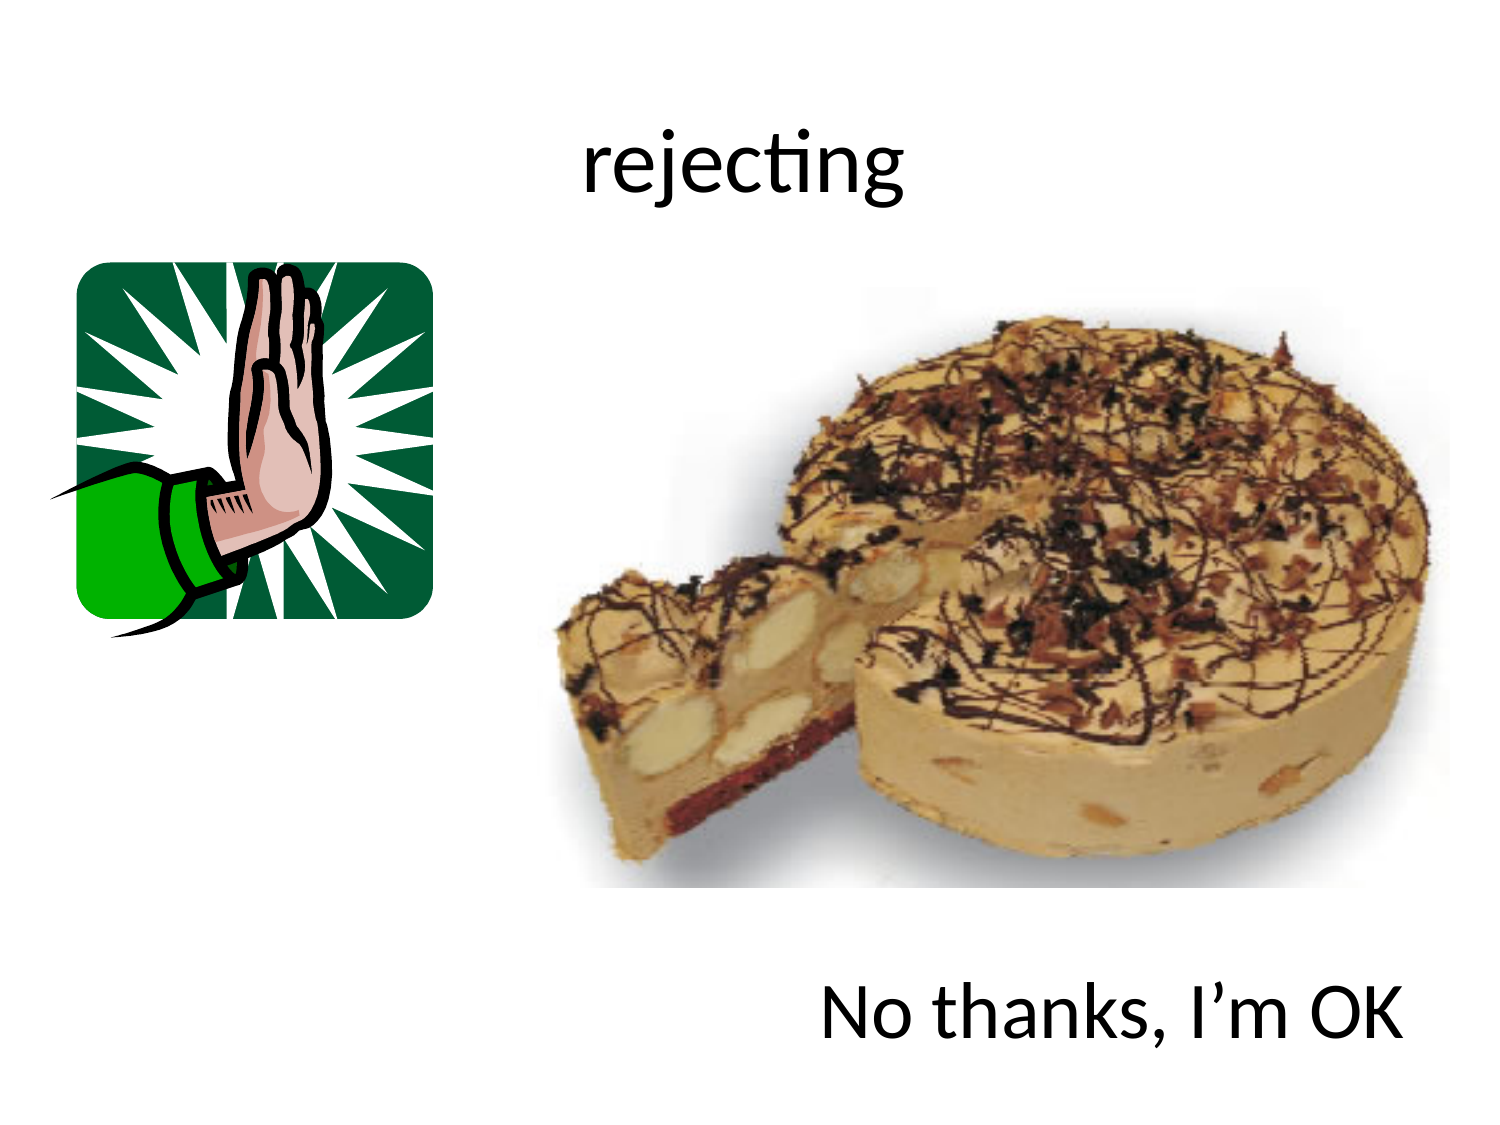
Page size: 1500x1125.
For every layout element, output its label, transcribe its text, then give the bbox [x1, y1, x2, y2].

text_box No thanks, I’m OK [774, 912, 1450, 1100]
picture [49, 262, 434, 638]
picture [537, 287, 1450, 888]
title rejecting [37, 62, 1450, 250]
